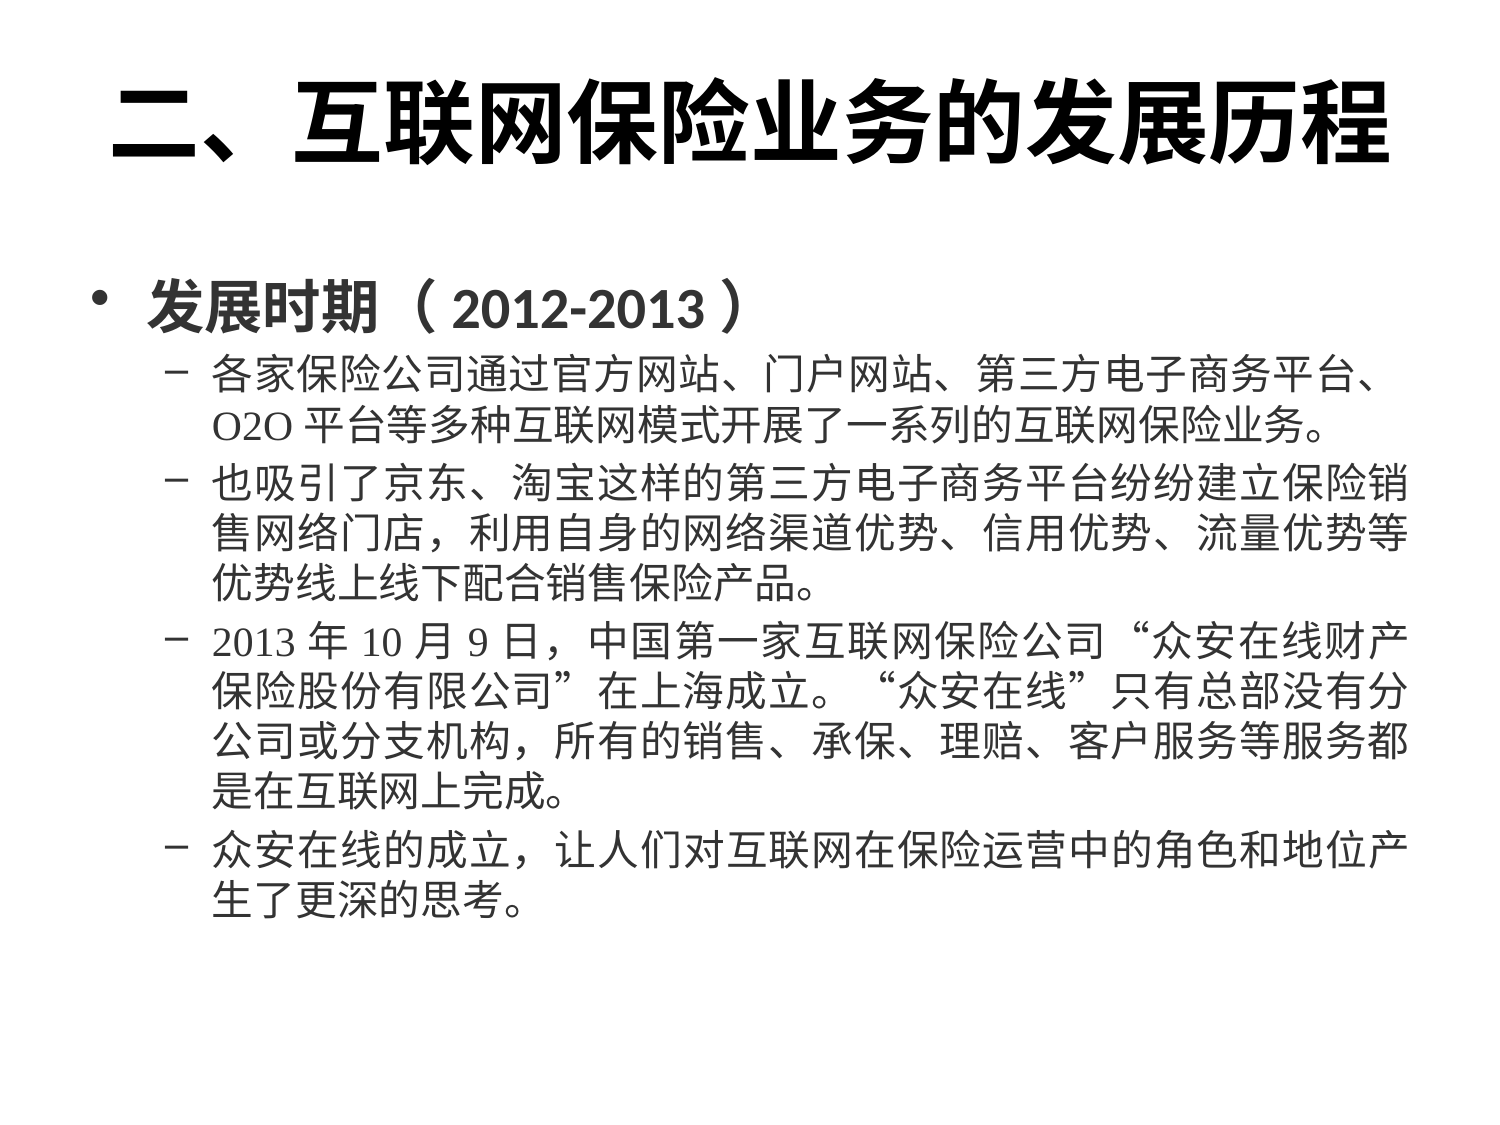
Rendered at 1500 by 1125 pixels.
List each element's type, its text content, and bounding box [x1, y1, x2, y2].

list 发展时期（2012-2013） 各家保险公司通过官方网站、门户网站、第三方电子商务平台、O2O平台等多种互联网模式开展了一系列的互联网保险业务。 也吸引了京东、淘宝这样的第三方电子商务平台纷纷建立保险销售网络门店，利用自身的网络渠道优势、信用优势、流量优势等优势线上线下配合销售保险产品。 2013年10月9日，中国第一家互联网保险公司“众安在线财产保险股份有限公司”在上海成立。“众安在线”只有总部没有分公司或分支机构，所有的销售、承保、理赔、客户服务等服务都是在互联网上完成。 众安在线的成立，让人们对互联网在保险运营中的角色和地位产生了更深的思考。 [75, 262, 1425, 1005]
title 二、互联网保险业务的发展历程 [75, 26, 1426, 214]
